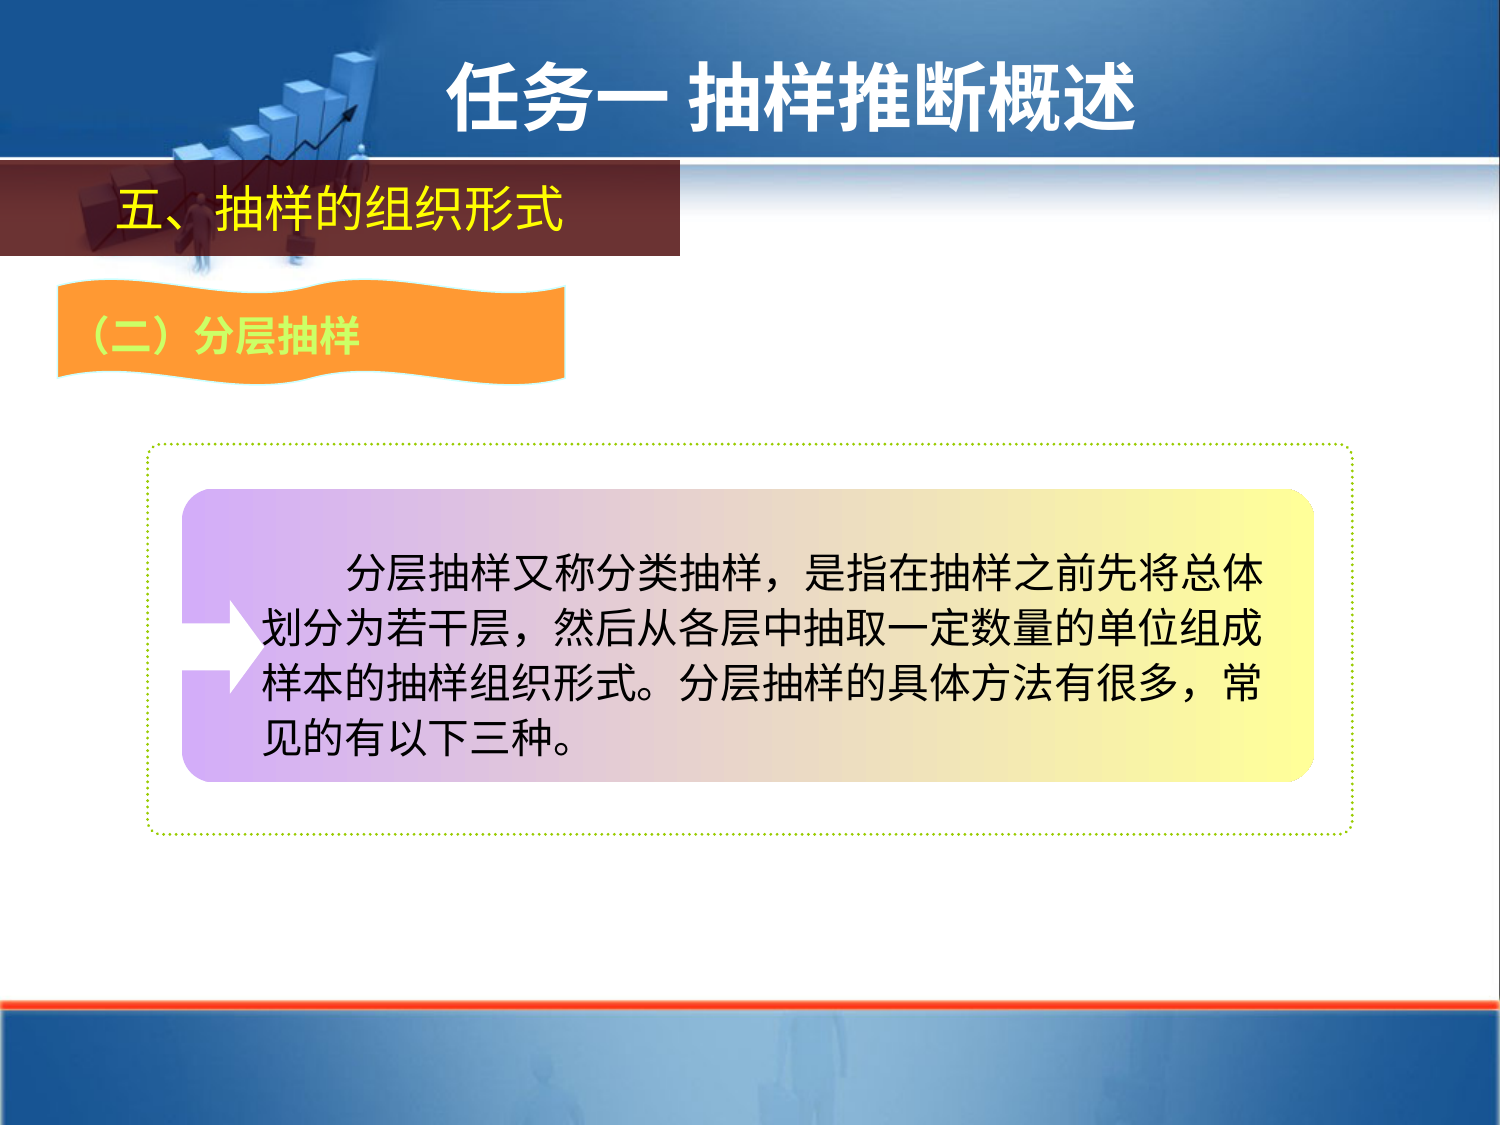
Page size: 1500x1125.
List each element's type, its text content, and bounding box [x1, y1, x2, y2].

text_box 任务一 抽样推断概述 [395, 42, 1500, 148]
picture [0, 0, 1500, 1125]
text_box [52, 278, 566, 386]
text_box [147, 443, 1353, 835]
text_box 五、抽样的组织形式 [0, 160, 680, 256]
